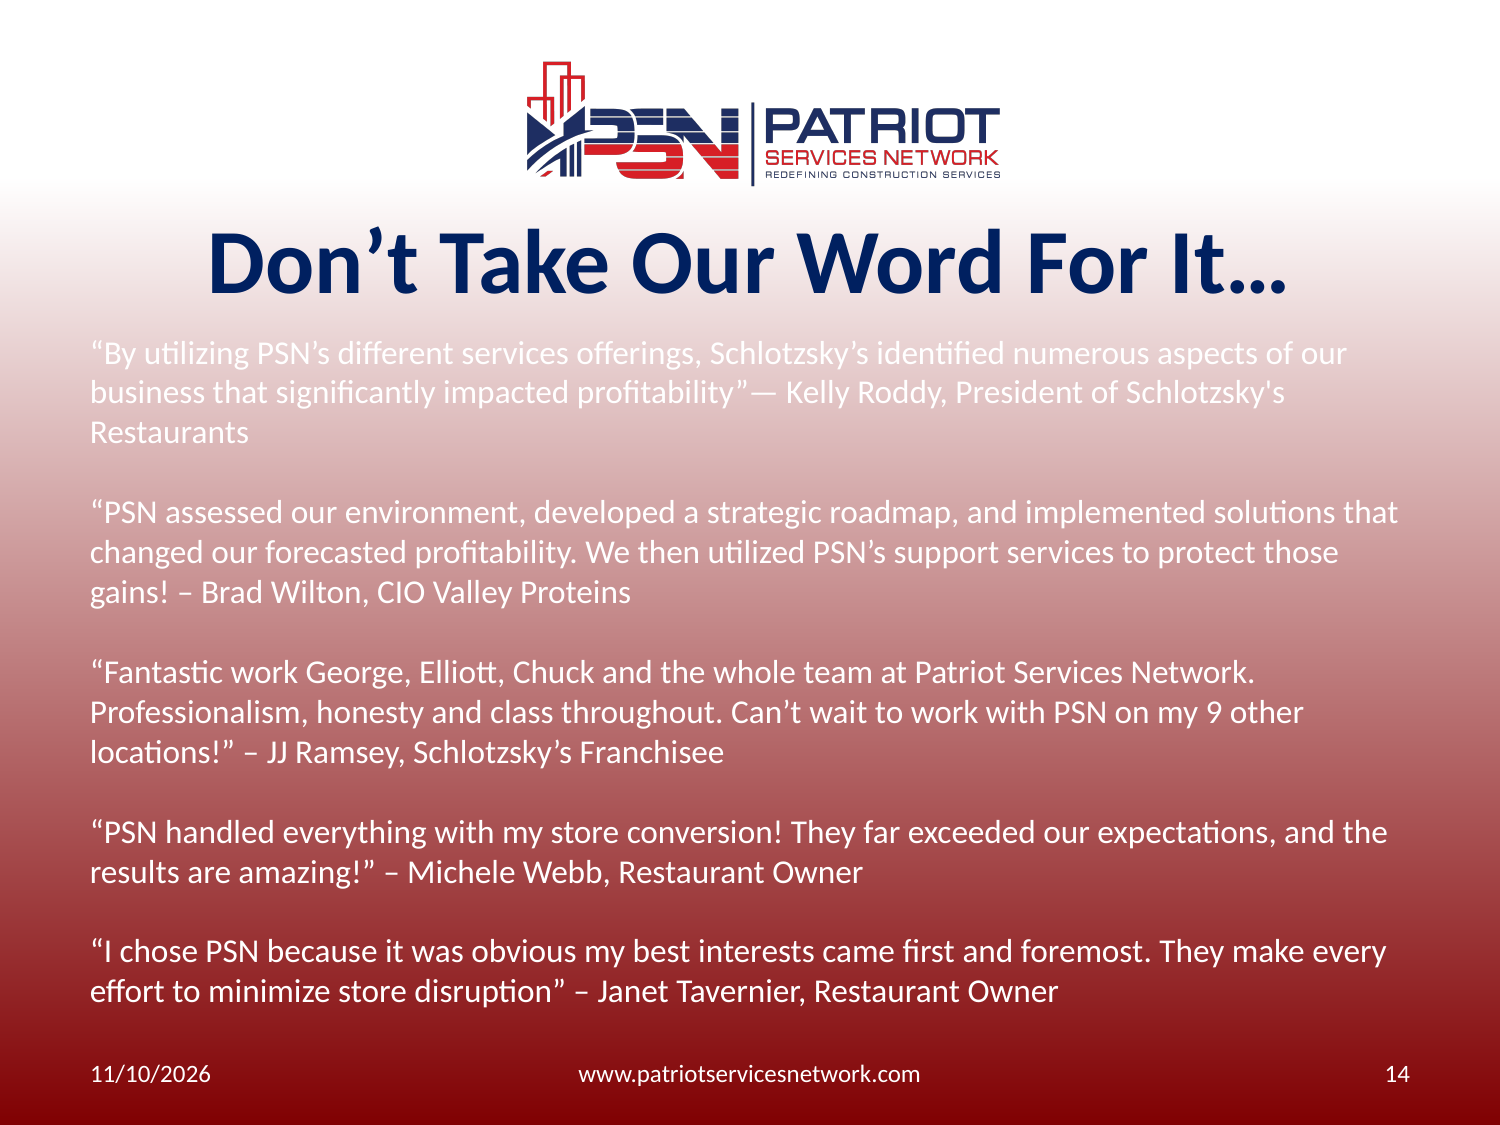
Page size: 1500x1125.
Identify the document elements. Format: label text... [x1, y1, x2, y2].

title Don’t Take Our Word For It… [75, 162, 1425, 323]
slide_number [75, 1097, 425, 1103]
footer www.patriotservicesnetwork.com [512, 1097, 988, 1103]
slide_number 14 [1074, 1097, 1425, 1103]
text_box “By utilizing PSN’s different services offerings, Schlotzsky’s identified numerous aspects of our business that significantly impacted profitability”— Kelly Roddy, President of Schlotzsky's Restaurants “PSN assessed our environment, developed a strategic roadmap, and implemented solutions that changed our forecasted profitability. We then utilized PSN’s support services to protect those gains! – Brad Wilton, CIO Valley Proteins “Fantastic work George, Elliott, Chuck and the whole team at Patriot Services Network. Professionalism, honesty and class throughout. Can’t wait to work with PSN on my 9 other locations!” – JJ Ramsey, Schlotzsky’s Franchisee “PSN handled everything with my store conversion! They far exceeded our expectations, and the results are amazing!” – Michele Webb, Restaurant Owner “I chose PSN because it was obvious my best interests came first and foremost. They make every effort to minimize store disruption” – Janet Tavernier, Restaurant Owner [74, 323, 1425, 1097]
picture [438, 0, 1062, 162]
